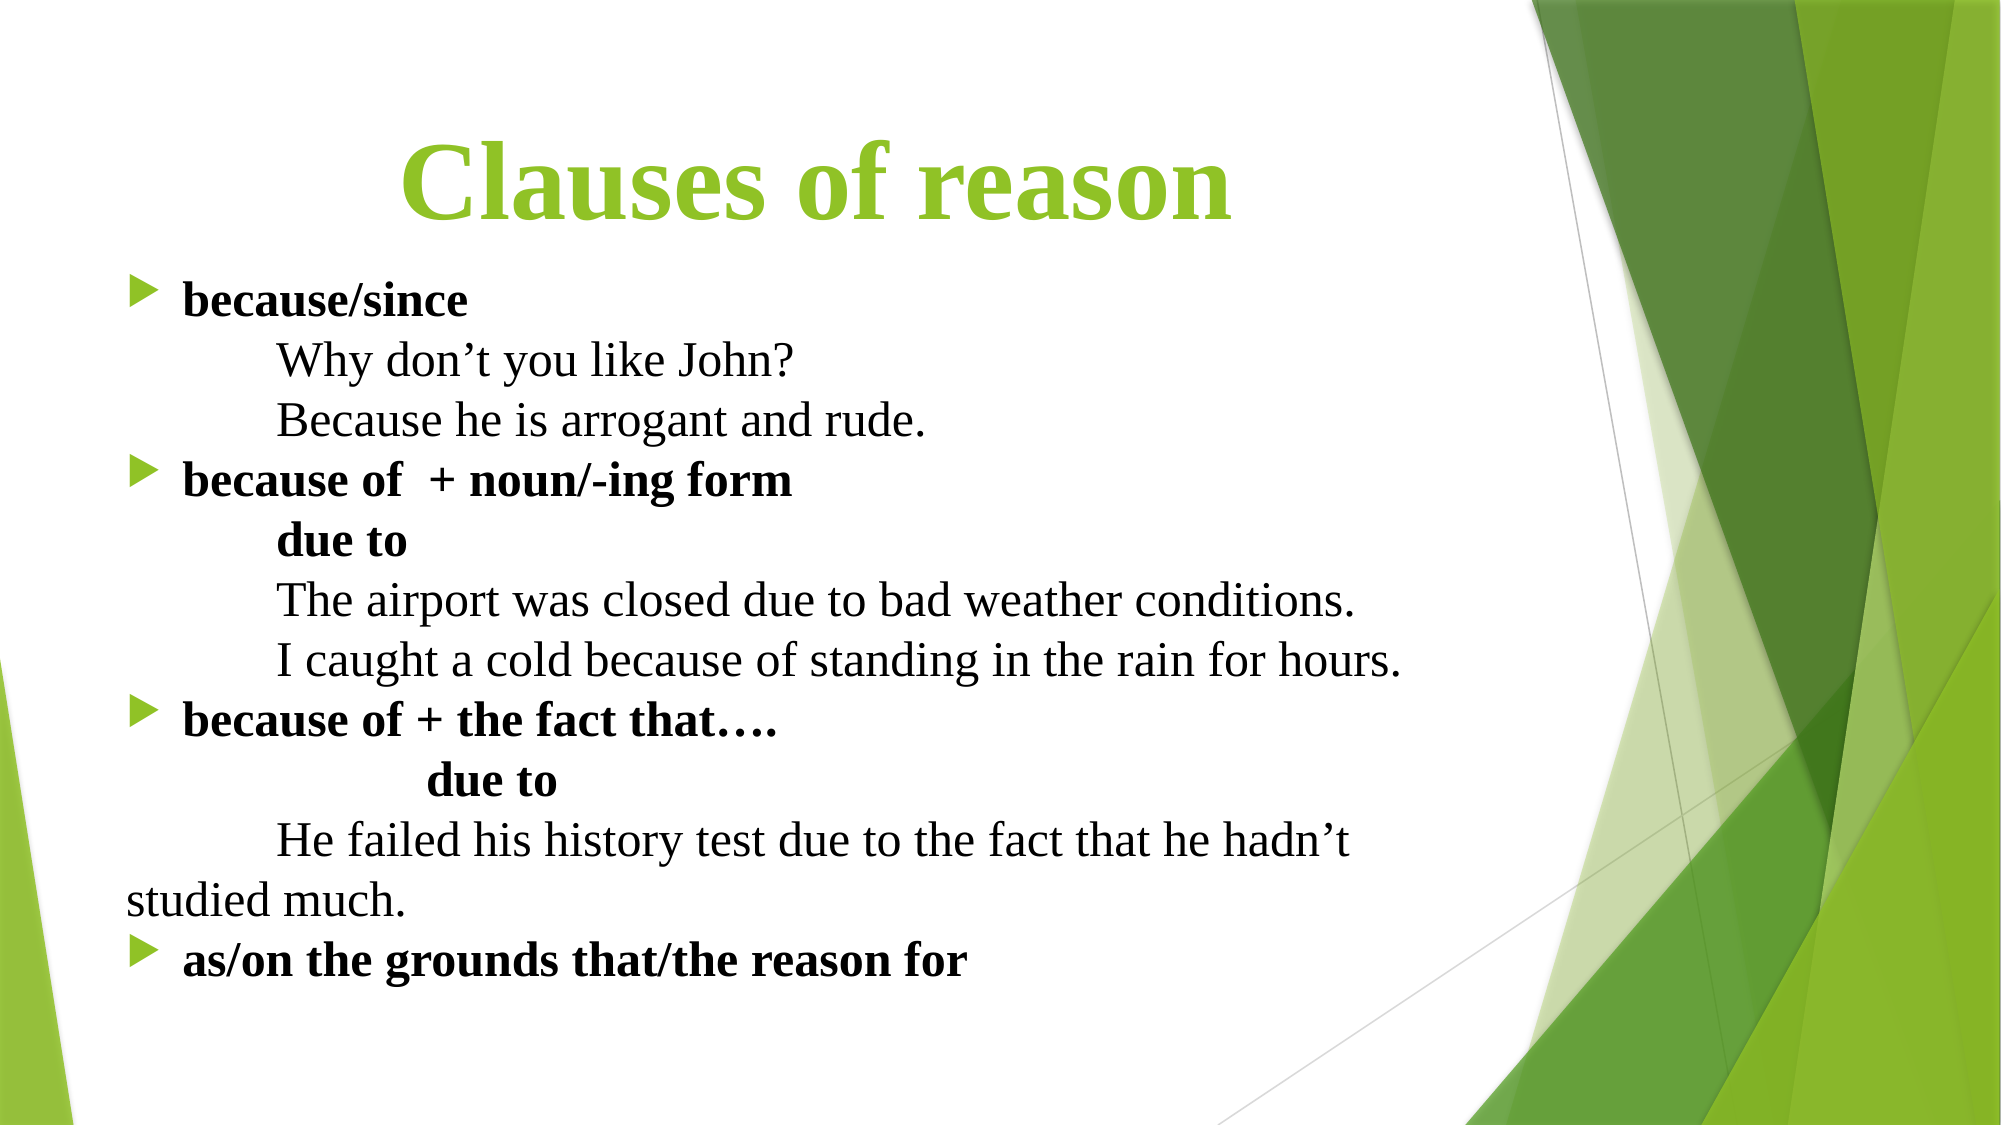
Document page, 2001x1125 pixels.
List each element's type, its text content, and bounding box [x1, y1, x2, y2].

list because/since Why don’t you like John? Because he is arrogant and rude. because of + noun/-ing form due to The airport was closed due to bad weather conditions. I caught a cold because of standing in the rain for hours. because of + the fact that…. due to He failed his history test due to the fact that he hadn’t studied much. as/on the grounds that/the reason for [111, 258, 1522, 992]
title Clauses of reason [111, 99, 1522, 258]
